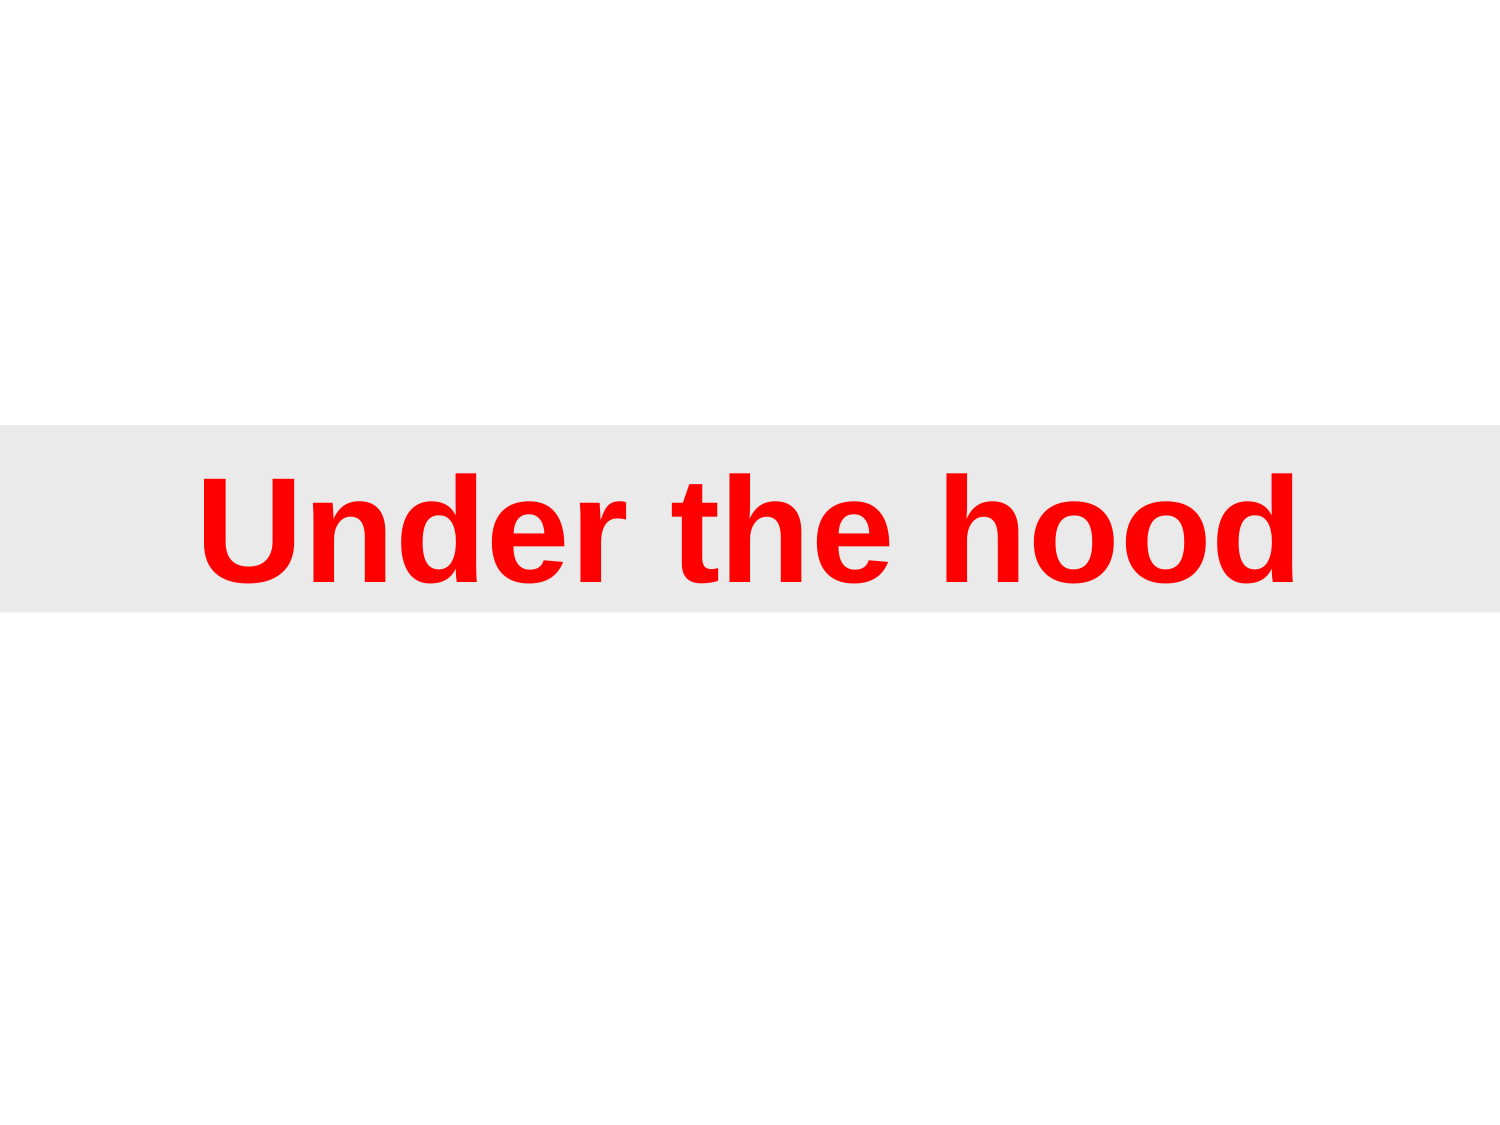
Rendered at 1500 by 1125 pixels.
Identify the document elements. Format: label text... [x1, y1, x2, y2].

text_box Under the hood [0, 425, 1500, 613]
